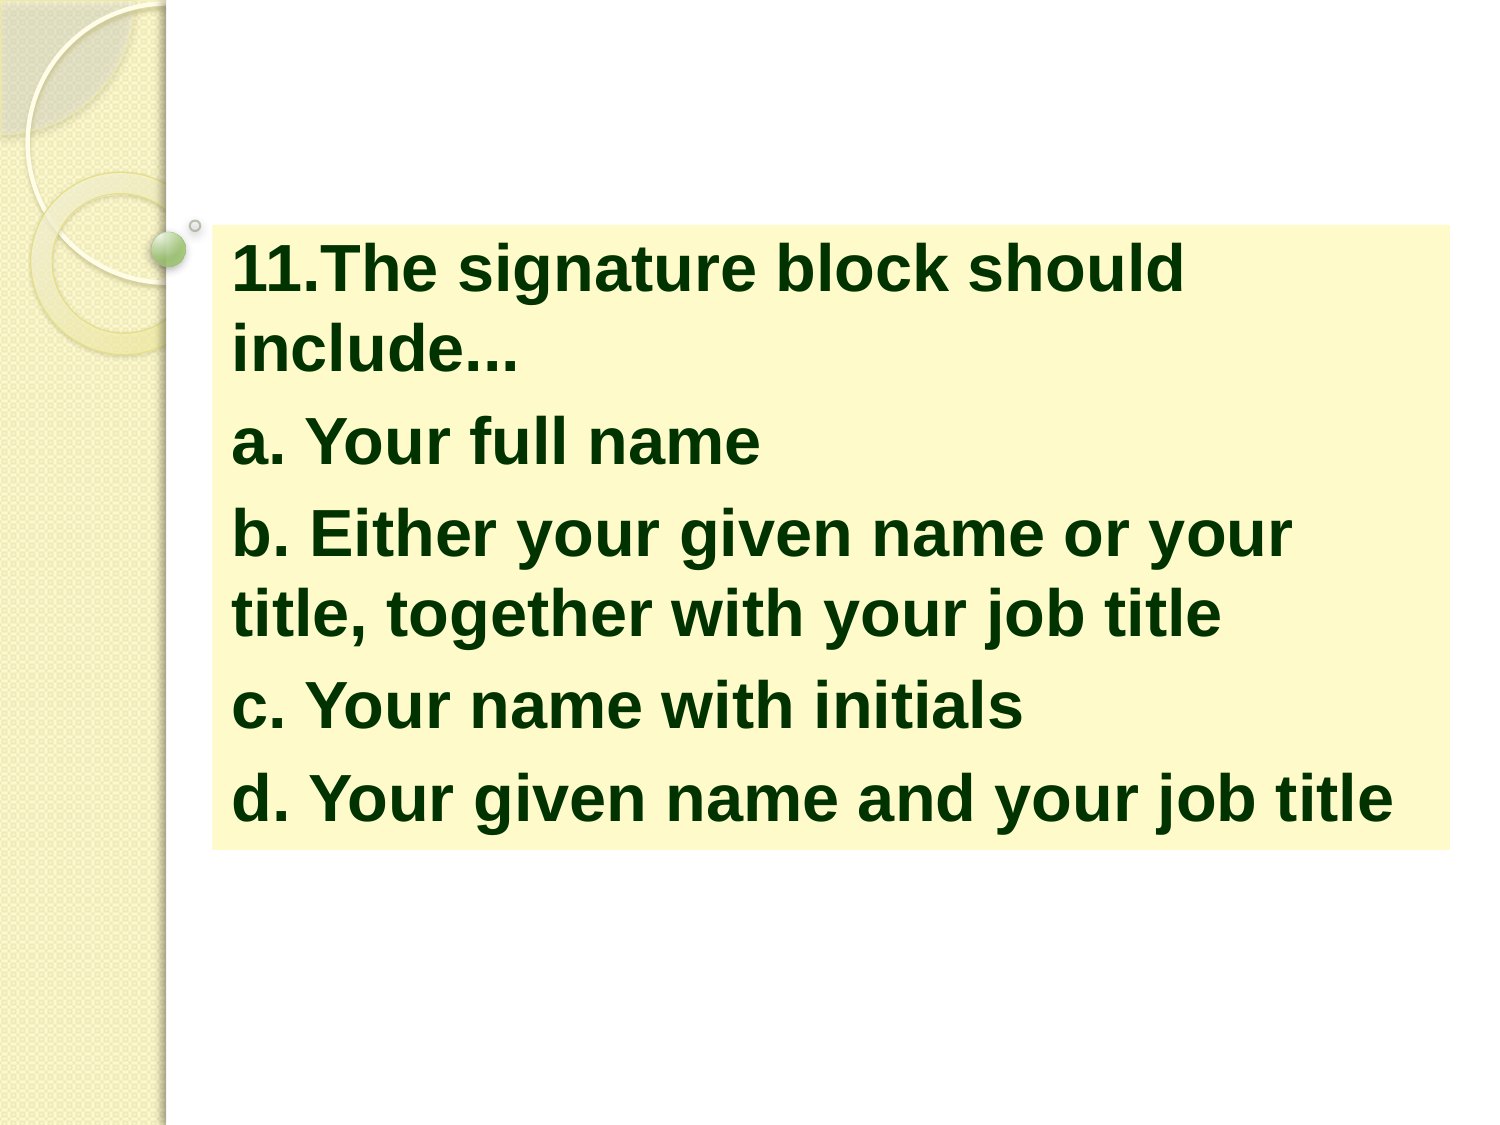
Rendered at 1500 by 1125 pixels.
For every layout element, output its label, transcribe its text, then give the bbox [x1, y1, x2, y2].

subtitle 11.The signature block should include... a. Your full name b. Either your given name or your title, together with your job title c. Your name with initials d. Your given name and your job title [212, 224, 1450, 850]
